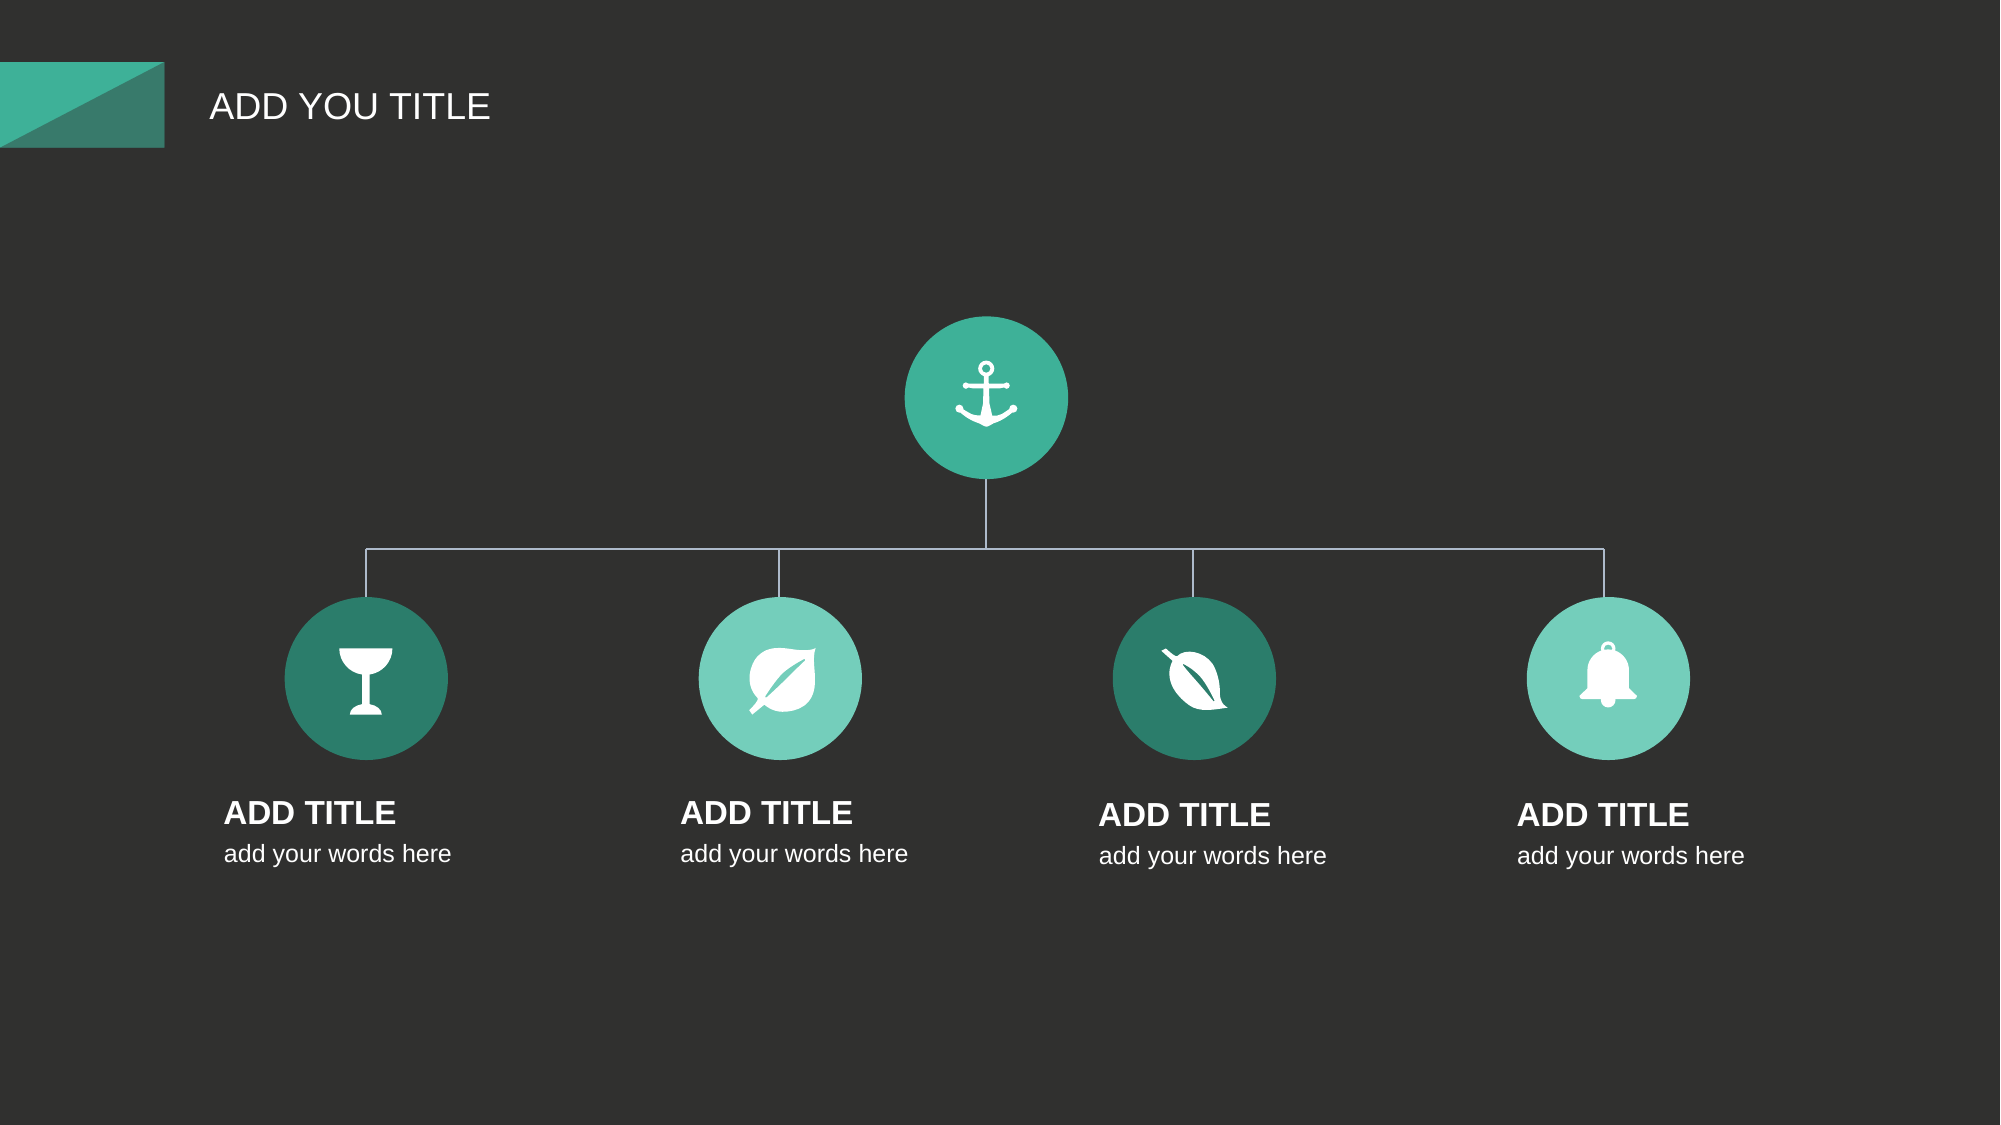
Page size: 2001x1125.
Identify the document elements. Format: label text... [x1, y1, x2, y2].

text_box add your words here [680, 837, 1064, 868]
text_box [1579, 641, 1638, 708]
text_box ADD YOU TITLE [194, 74, 507, 135]
text_box [749, 647, 816, 715]
text_box [339, 648, 393, 715]
text_box add your words here [1098, 839, 1482, 870]
text_box add your words here [223, 837, 607, 868]
text_box [904, 316, 1069, 479]
text_box ADD TITLE [223, 791, 544, 832]
text_box [1526, 597, 1691, 761]
text_box [955, 360, 1018, 427]
text_box [698, 597, 862, 761]
text_box [284, 597, 448, 761]
text_box ADD TITLE [1516, 792, 1837, 833]
text_box ADD TITLE [679, 791, 1001, 832]
text_box add your words here [1517, 839, 1901, 870]
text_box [0, 61, 165, 148]
text_box ADD TITLE [1098, 792, 1419, 833]
text_box [1112, 597, 1277, 761]
text_box [1161, 648, 1228, 710]
